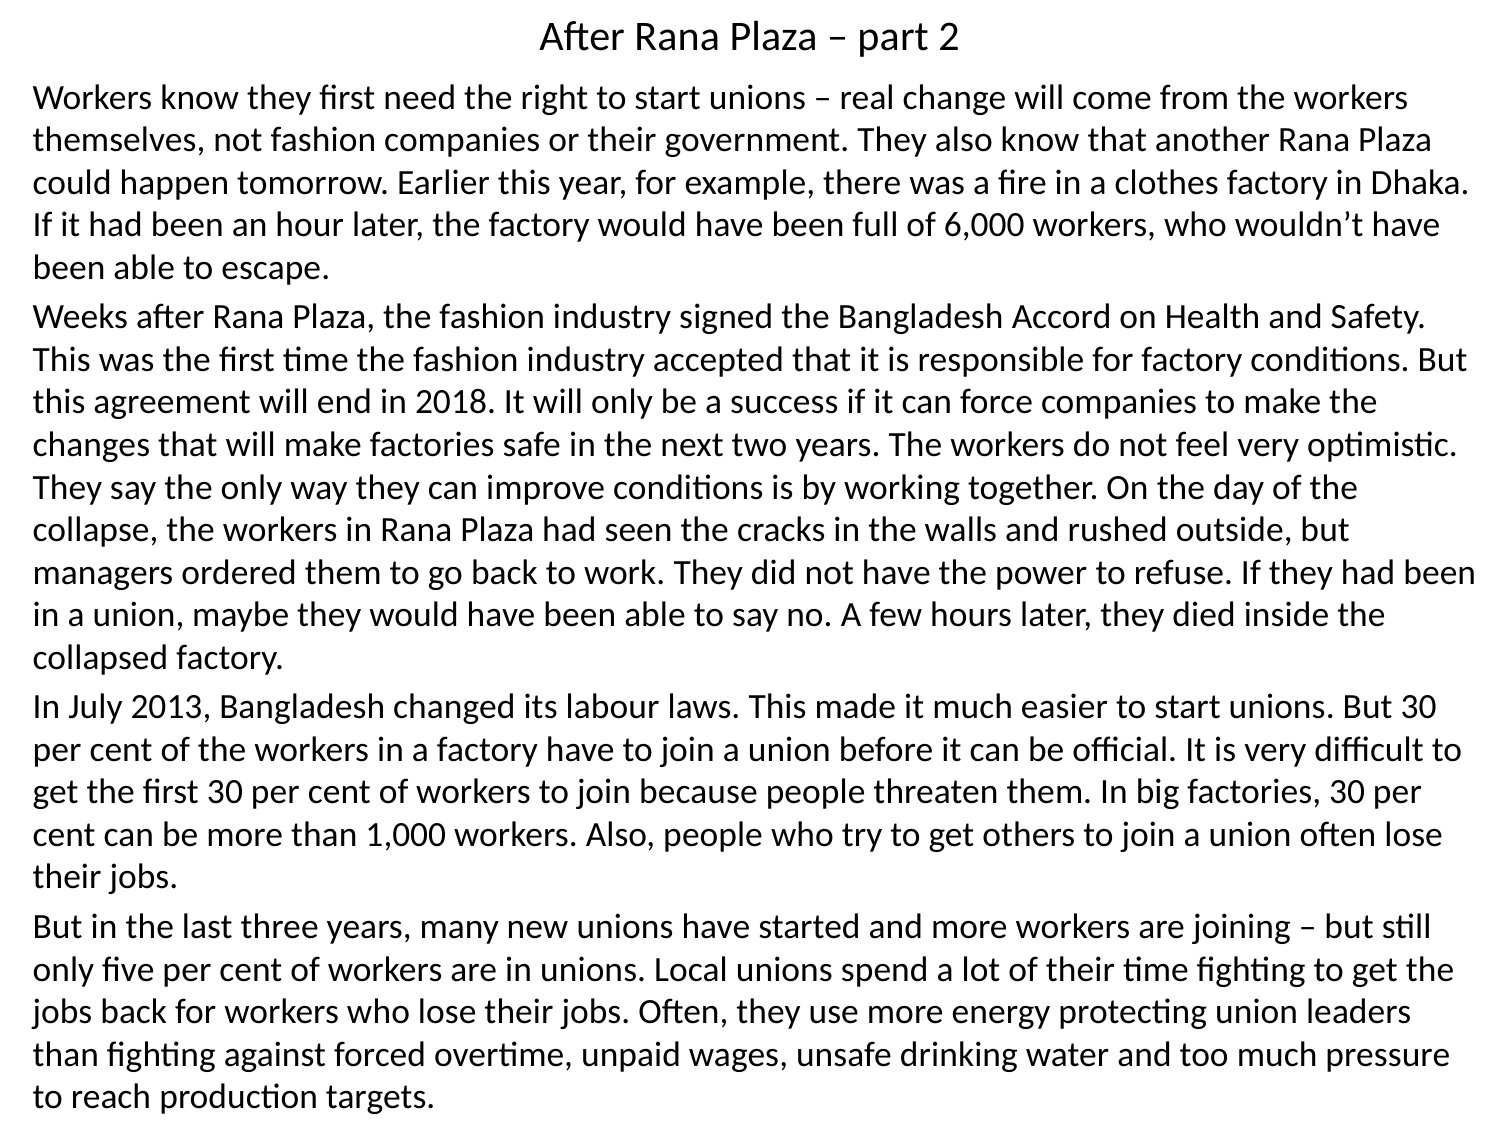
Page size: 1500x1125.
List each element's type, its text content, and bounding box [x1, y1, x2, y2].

list Workers know they first need the right to start unions – real change will come from the workers themselves, not fashion companies or their government. They also know that another Rana Plaza could happen tomorrow. Earlier this year, for example, there was a fire in a clothes factory in Dhaka. If it had been an hour later, the factory would have been full of 6,000 workers, who wouldn’t have been able to escape. Weeks after Rana Plaza, the fashion industry signed the Bangladesh Accord on Health and Safety. This was the first time the fashion industry accepted that it is responsible for factory conditions. But this agreement will end in 2018. It will only be a success if it can force companies to make the changes that will make factories safe in the next two years. The workers do not feel very optimistic. They say the only way they can improve conditions is by working together. On the day of the collapse, the workers in Rana Plaza had seen the cracks in the walls and rushed outside, but managers ordered them to go back to work. They did not have the power to refuse. If they had been in a union, maybe they would have been able to say no. A few hours later, they died inside the collapsed factory. In July 2013, Bangladesh changed its labour laws. This made it much easier to start unions. But 30 per cent of the workers in a factory have to join a union before it can be official. It is very difficult to get the first 30 per cent of workers to join because people threaten them. In big factories, 30 per cent can be more than 1,000 workers. Also, people who try to get others to join a union often lose their jobs. But in the last three years, many new unions have started and more workers are joining – but still only five per cent of workers are in unions. Local unions spend a lot of their time fighting to get the jobs back for workers who lose their jobs. Often, they use more energy protecting union leaders than fighting against forced overtime, unpaid wages, unsafe drinking water and too much pressure to reach production targets. [17, 66, 1500, 1125]
title After Rana Plaza – part 2 [75, 0, 1425, 66]
